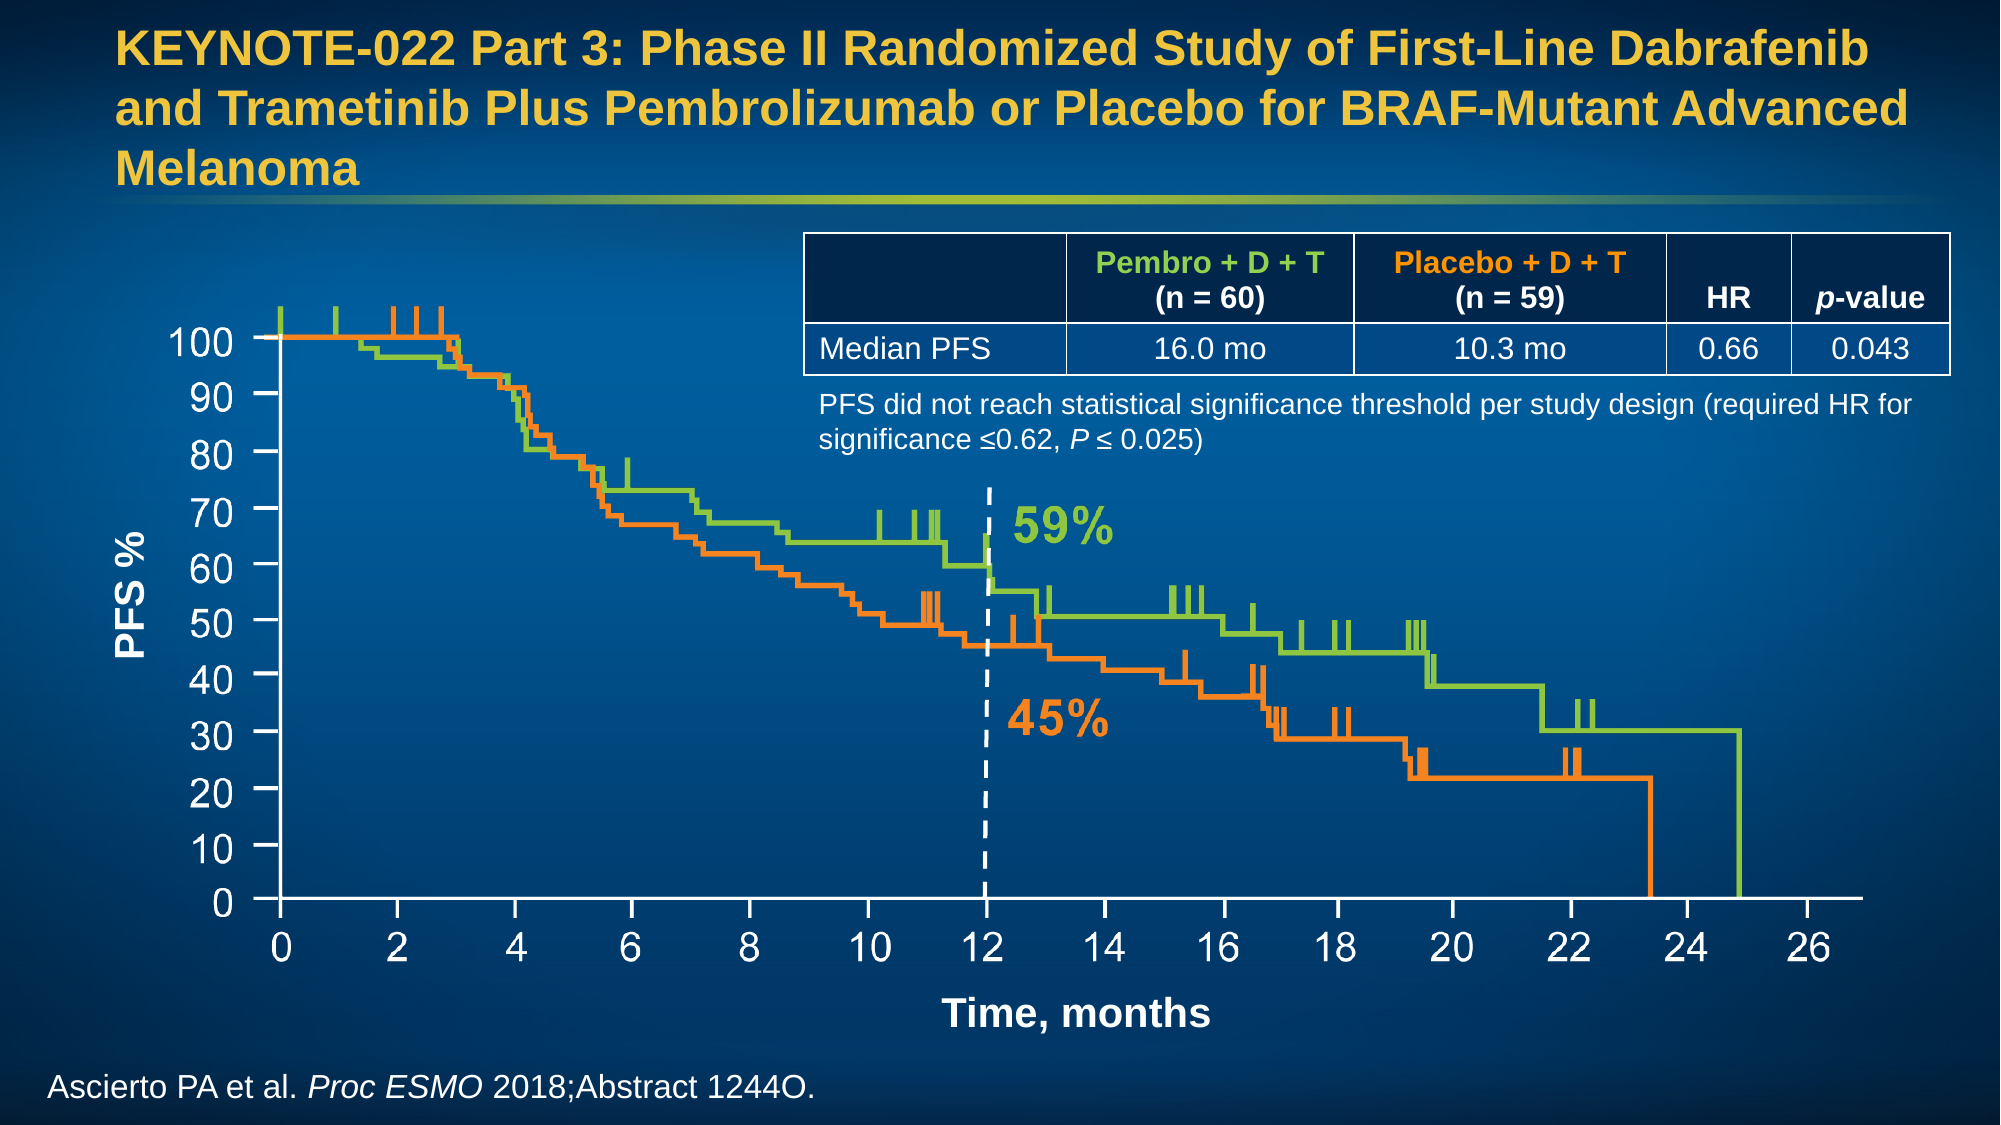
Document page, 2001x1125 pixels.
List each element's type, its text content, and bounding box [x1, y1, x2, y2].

text_box Ascierto PA et al. Proc ESMO 2018;Abstract 1244O. [32, 1058, 832, 1113]
table_header Pembro + D + T (n = 60) [1067, 234, 1353, 302]
table_header [805, 234, 1066, 302]
table_header p-value [1792, 234, 1949, 322]
table_header HR [1667, 234, 1791, 302]
picture [0, 0, 2000, 1125]
title KEYNOTE-022 Part 3: Phase II Randomized Study of First-Line Dabrafenib and Trametinib Plus Pembrolizumab or Placebo for BRAF-Mutant Advanced Melanoma [99, 50, 1956, 162]
table_header Placebo + D + T (n = 59) [1355, 234, 1666, 302]
text_box PFS did not reach statistical significance threshold per study design (required HR for significance ≤0.62, P ≤ 0.025) [1871, 378, 1935, 463]
text_box Time, months [926, 985, 1227, 1044]
table_cell 0.043 [1871, 324, 1949, 374]
text_box PFS % [94, 516, 158, 676]
